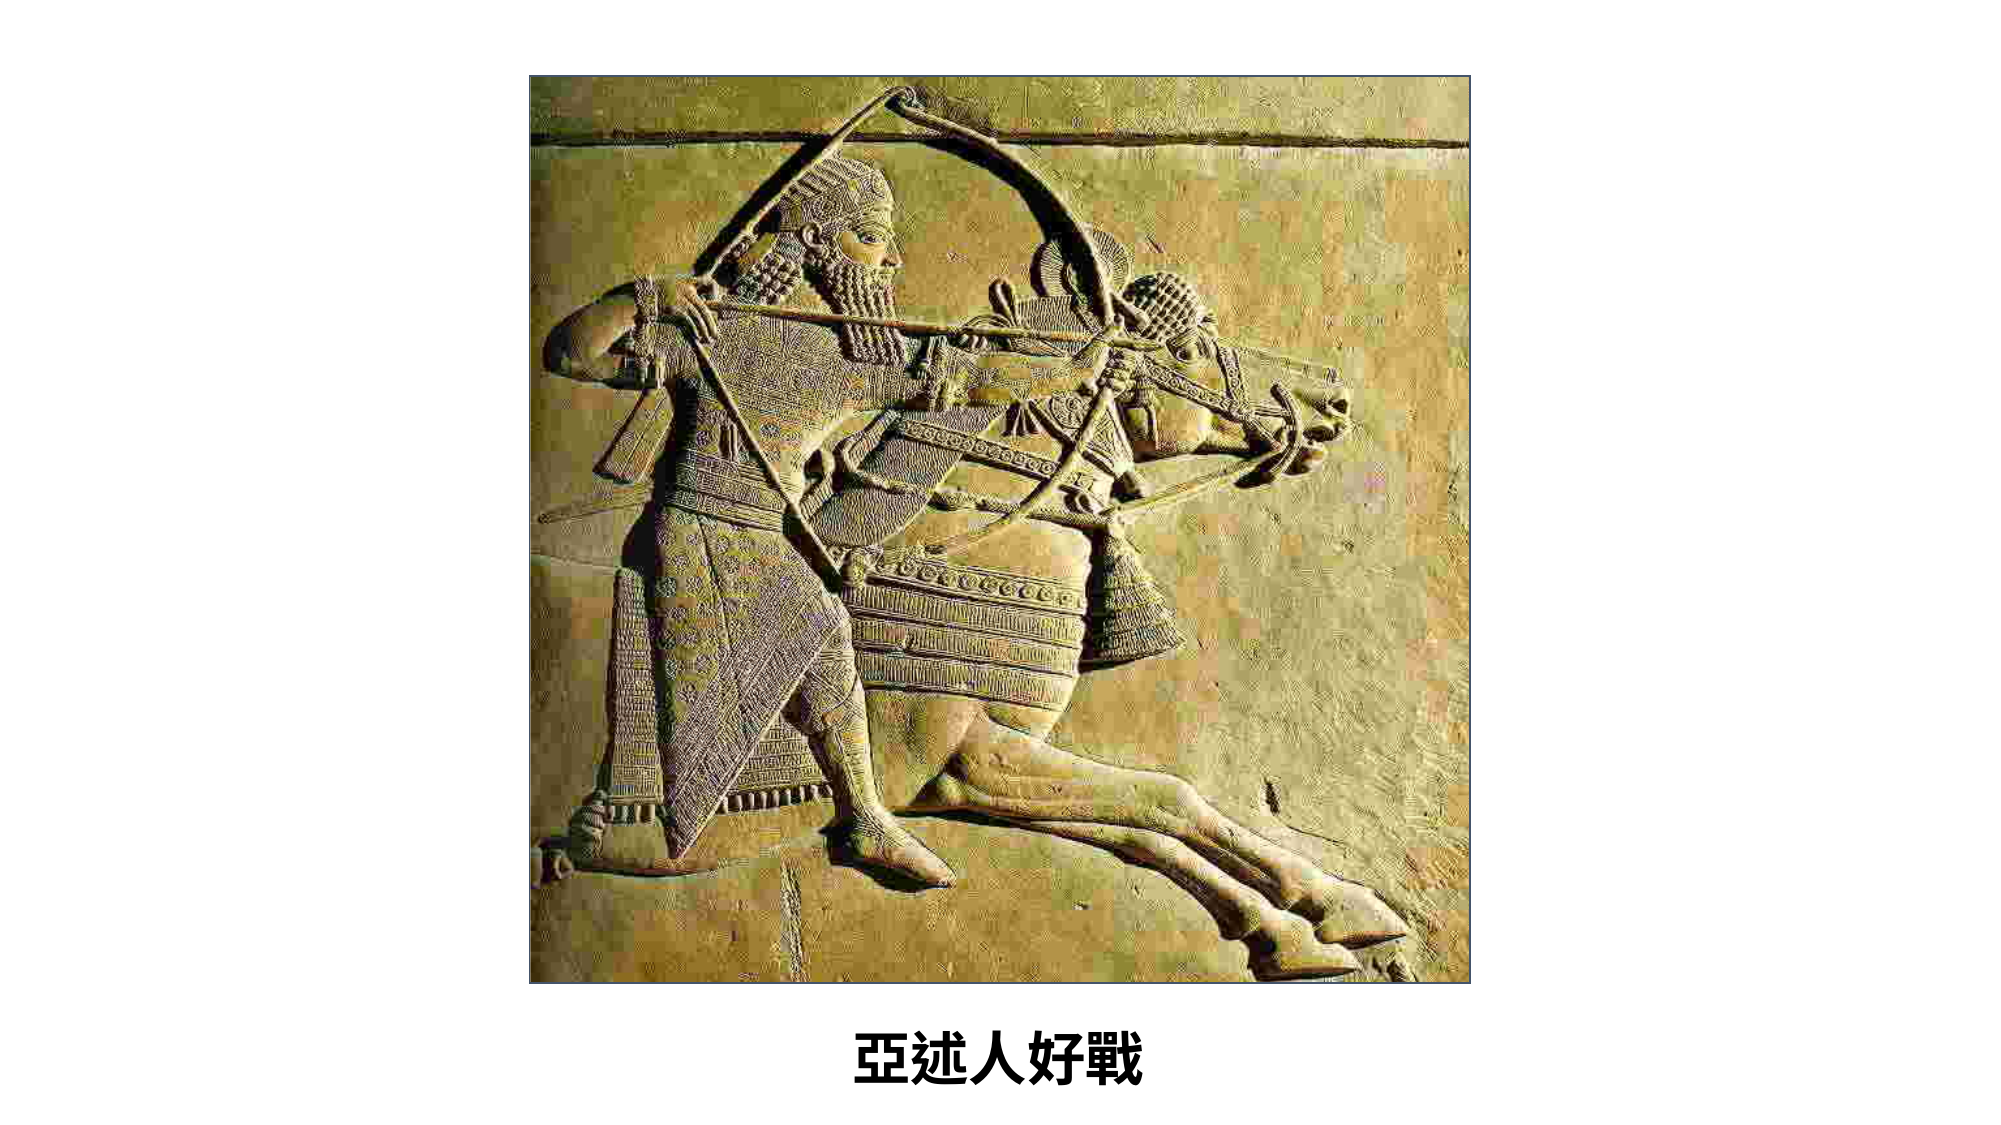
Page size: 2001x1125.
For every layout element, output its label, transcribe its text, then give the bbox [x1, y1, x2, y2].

picture [530, 76, 1470, 983]
text_box 亞述人好戰 [837, 1014, 1159, 1100]
